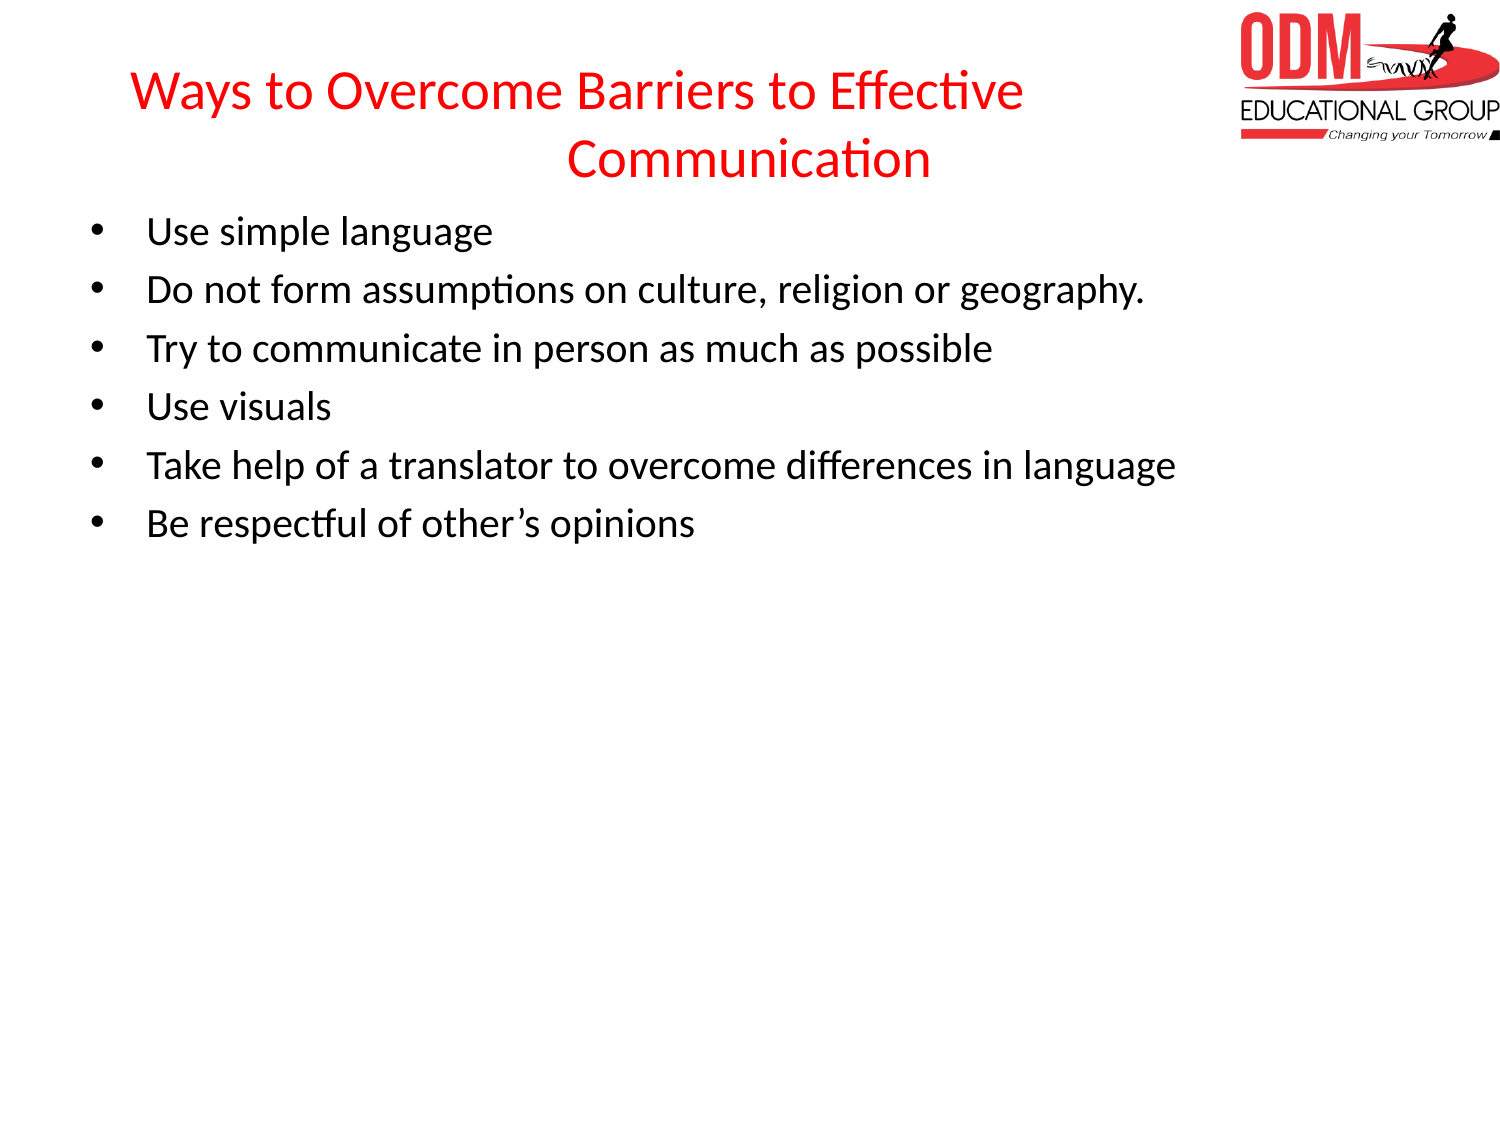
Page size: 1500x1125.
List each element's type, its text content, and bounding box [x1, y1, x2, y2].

list Use simple language Do not form assumptions on culture, religion or geography. Try to communicate in person as much as possible Use visuals Take help of a translator to overcome differences in language Be respectful of other’s opinions [75, 196, 1425, 1005]
picture [1240, 11, 1500, 141]
title Ways to Overcome Barriers to Effective Communication [75, 45, 1425, 196]
